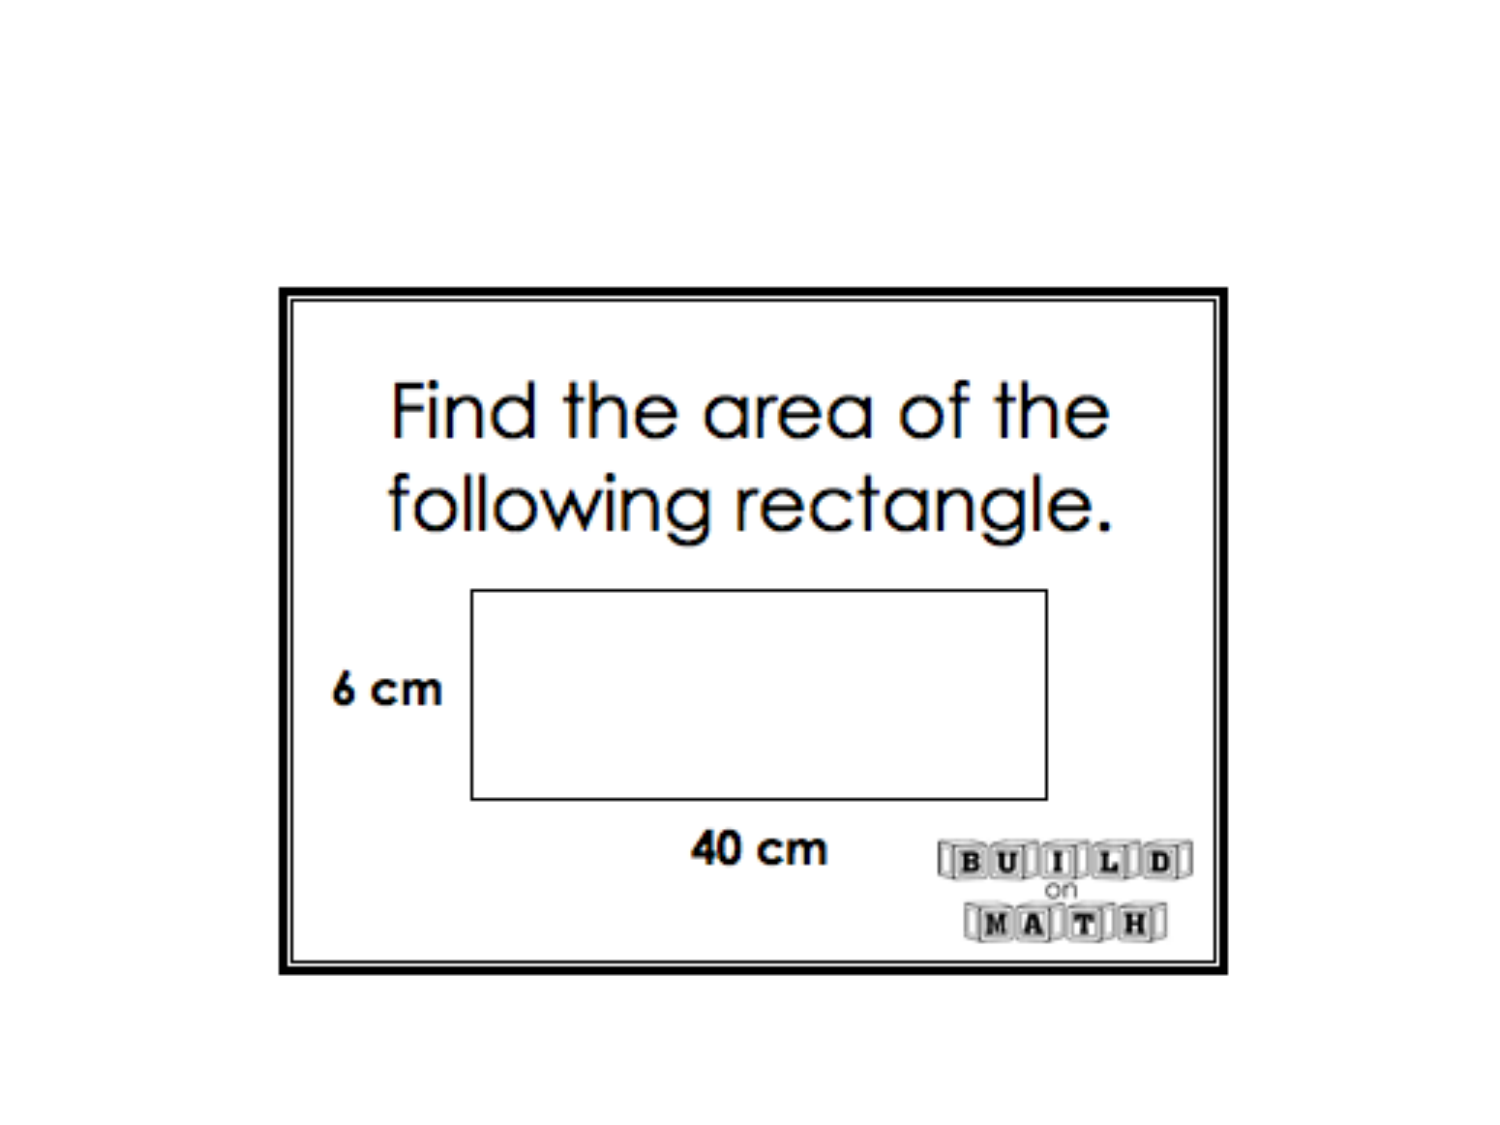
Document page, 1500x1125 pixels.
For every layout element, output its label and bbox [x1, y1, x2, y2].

list [74, 262, 1426, 1006]
